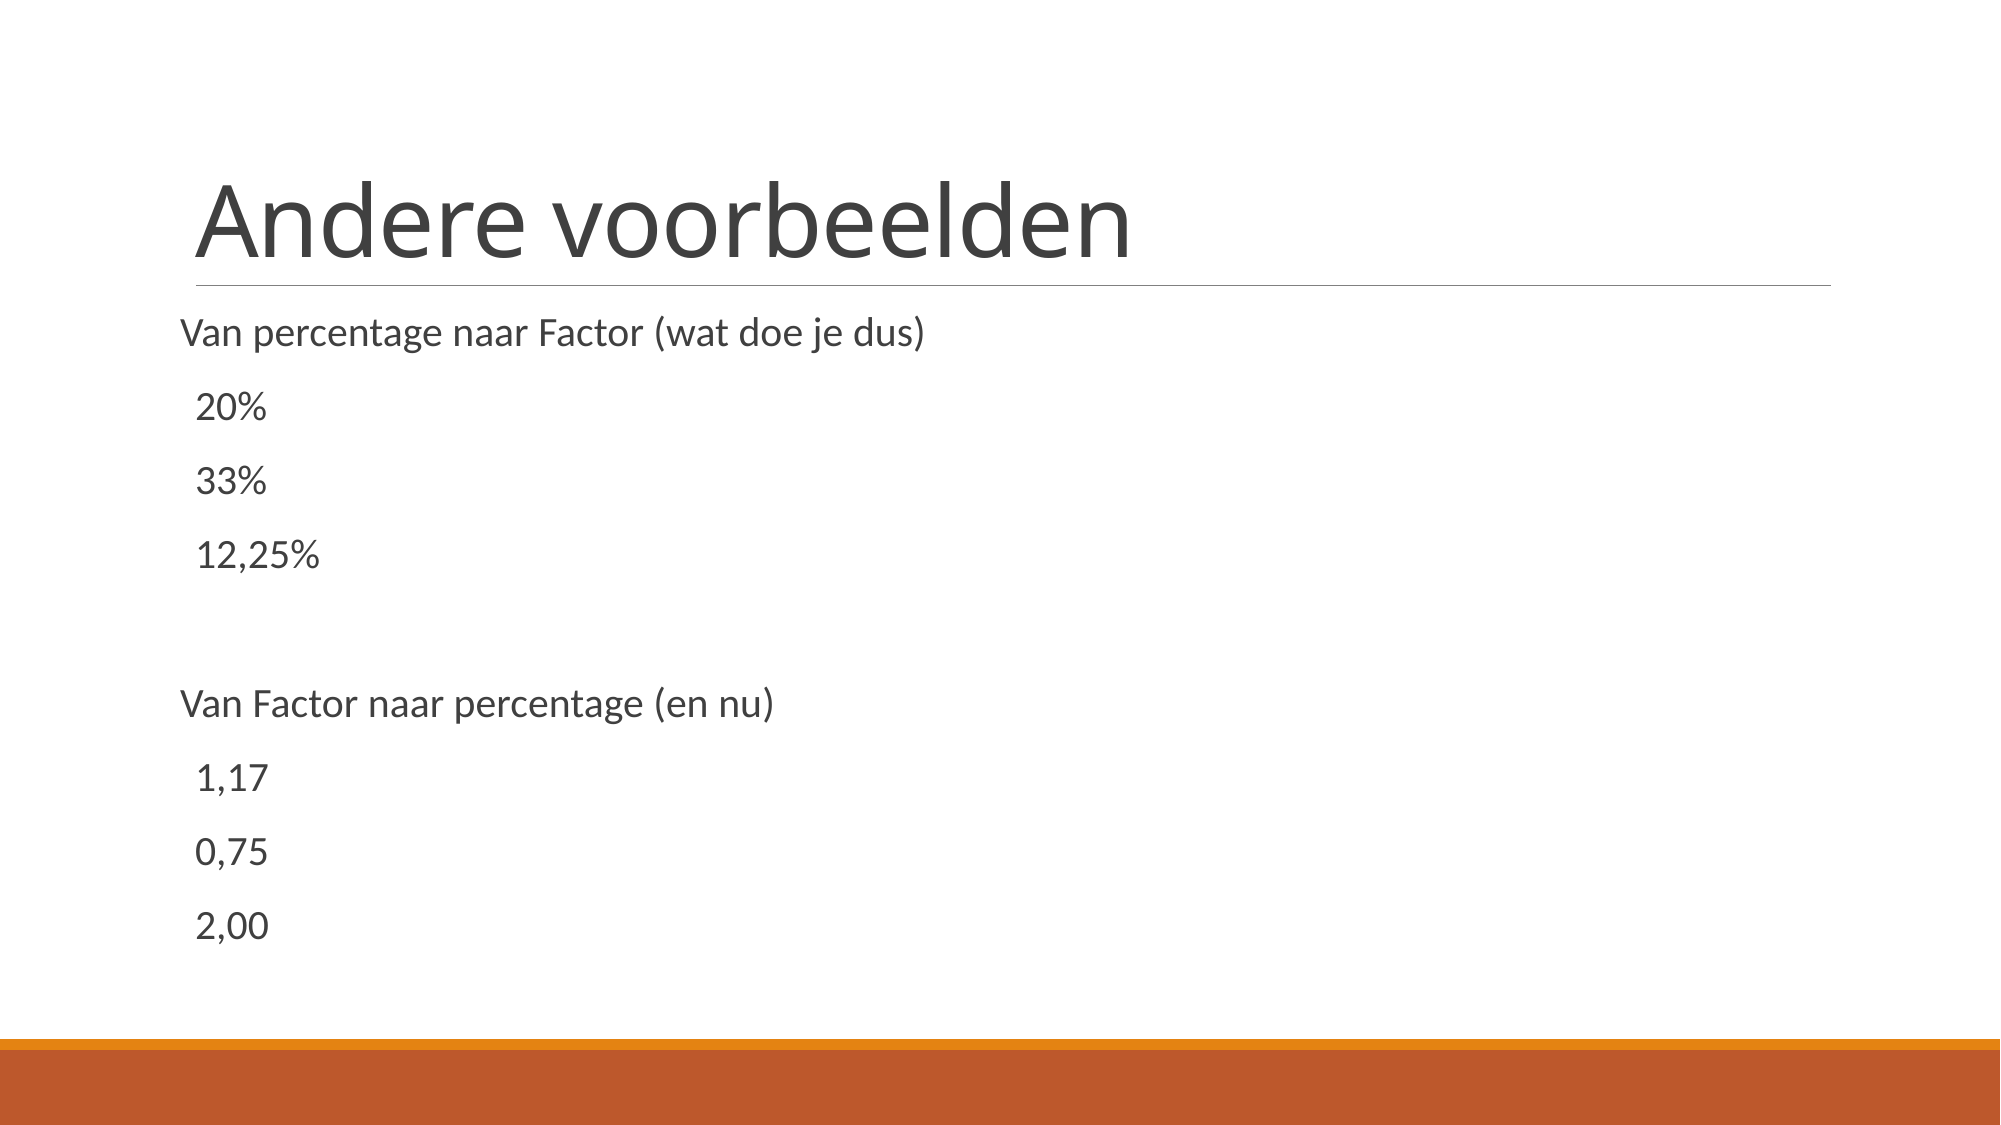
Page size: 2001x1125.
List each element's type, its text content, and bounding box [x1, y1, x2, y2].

title Andere voorbeelden [180, 47, 1830, 285]
list Van percentage naar Factor (wat doe je dus) 20% 33% 12,25% Van Factor naar percentage (en nu) 1,17 0,75 2,00 [180, 302, 1830, 963]
